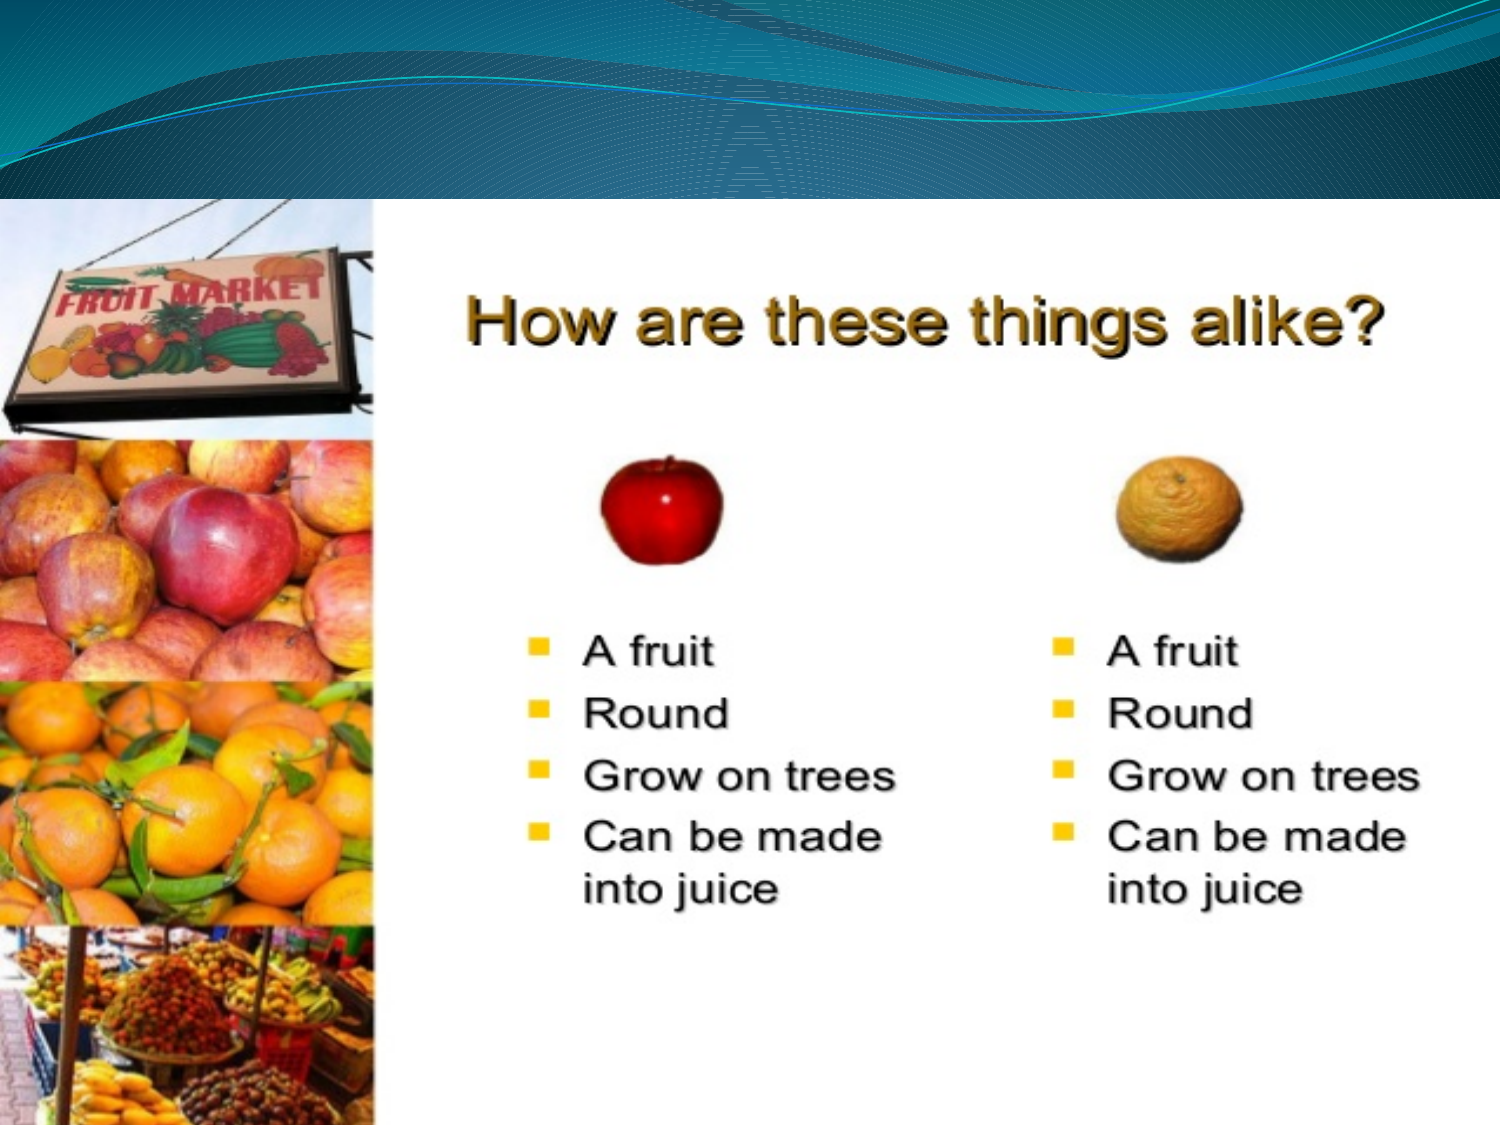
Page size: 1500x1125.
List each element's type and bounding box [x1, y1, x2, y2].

picture [0, 199, 1500, 1125]
